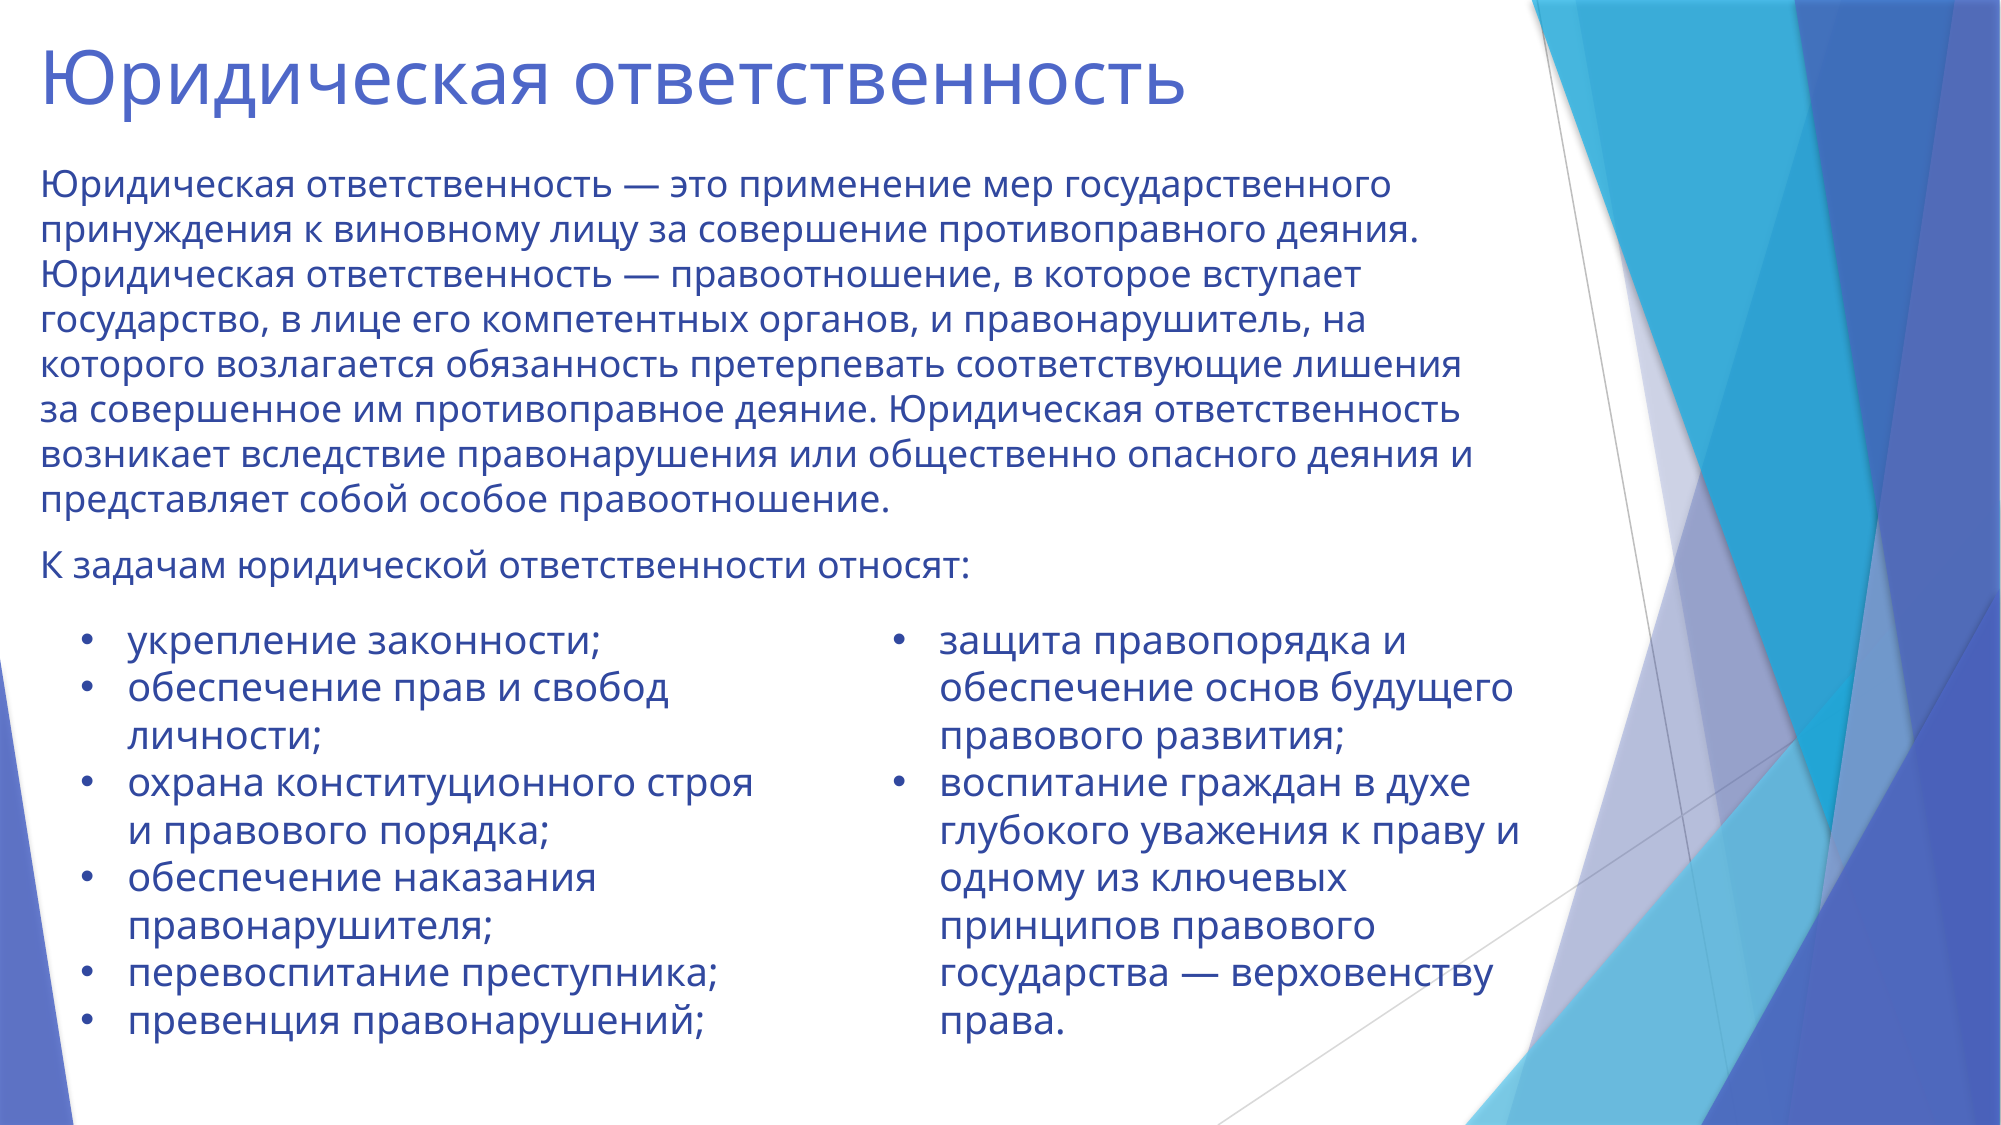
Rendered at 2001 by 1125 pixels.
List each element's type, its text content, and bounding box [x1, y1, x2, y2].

text_box укрепление законности; обеспечение прав и свобод личности; охрана конституционного строя и правового порядка; обеспечение наказания правонарушителя; перевоспитание преступника; превенция правонарушений; [65, 607, 774, 1050]
text_box защита правопорядка и обеспечение основ будущего правового развития; воспитание граждан в духе глубокого уважения к праву и одному из ключевых принципов правового государства — верховенству права. [877, 607, 1540, 1050]
list Юридическая ответственность — это применение мер государственного принуждения к виновному лицу за совершение противоправного деяния. Юридическая ответственность — правоотношение, в которое вступает государство, в лице его компетентных органов, и правонарушитель, на которого возлагается обязанность претерпевать соответствующие лишения за совершенное им противоправное деяние. Юридическая ответственность возникает вследствие правонарушения или общественно опасного деяния и представляет собой особое правоотношение. К задачам юридической ответственности относят: [24, 152, 1522, 608]
title Юридическая ответственность [24, 22, 1455, 152]
